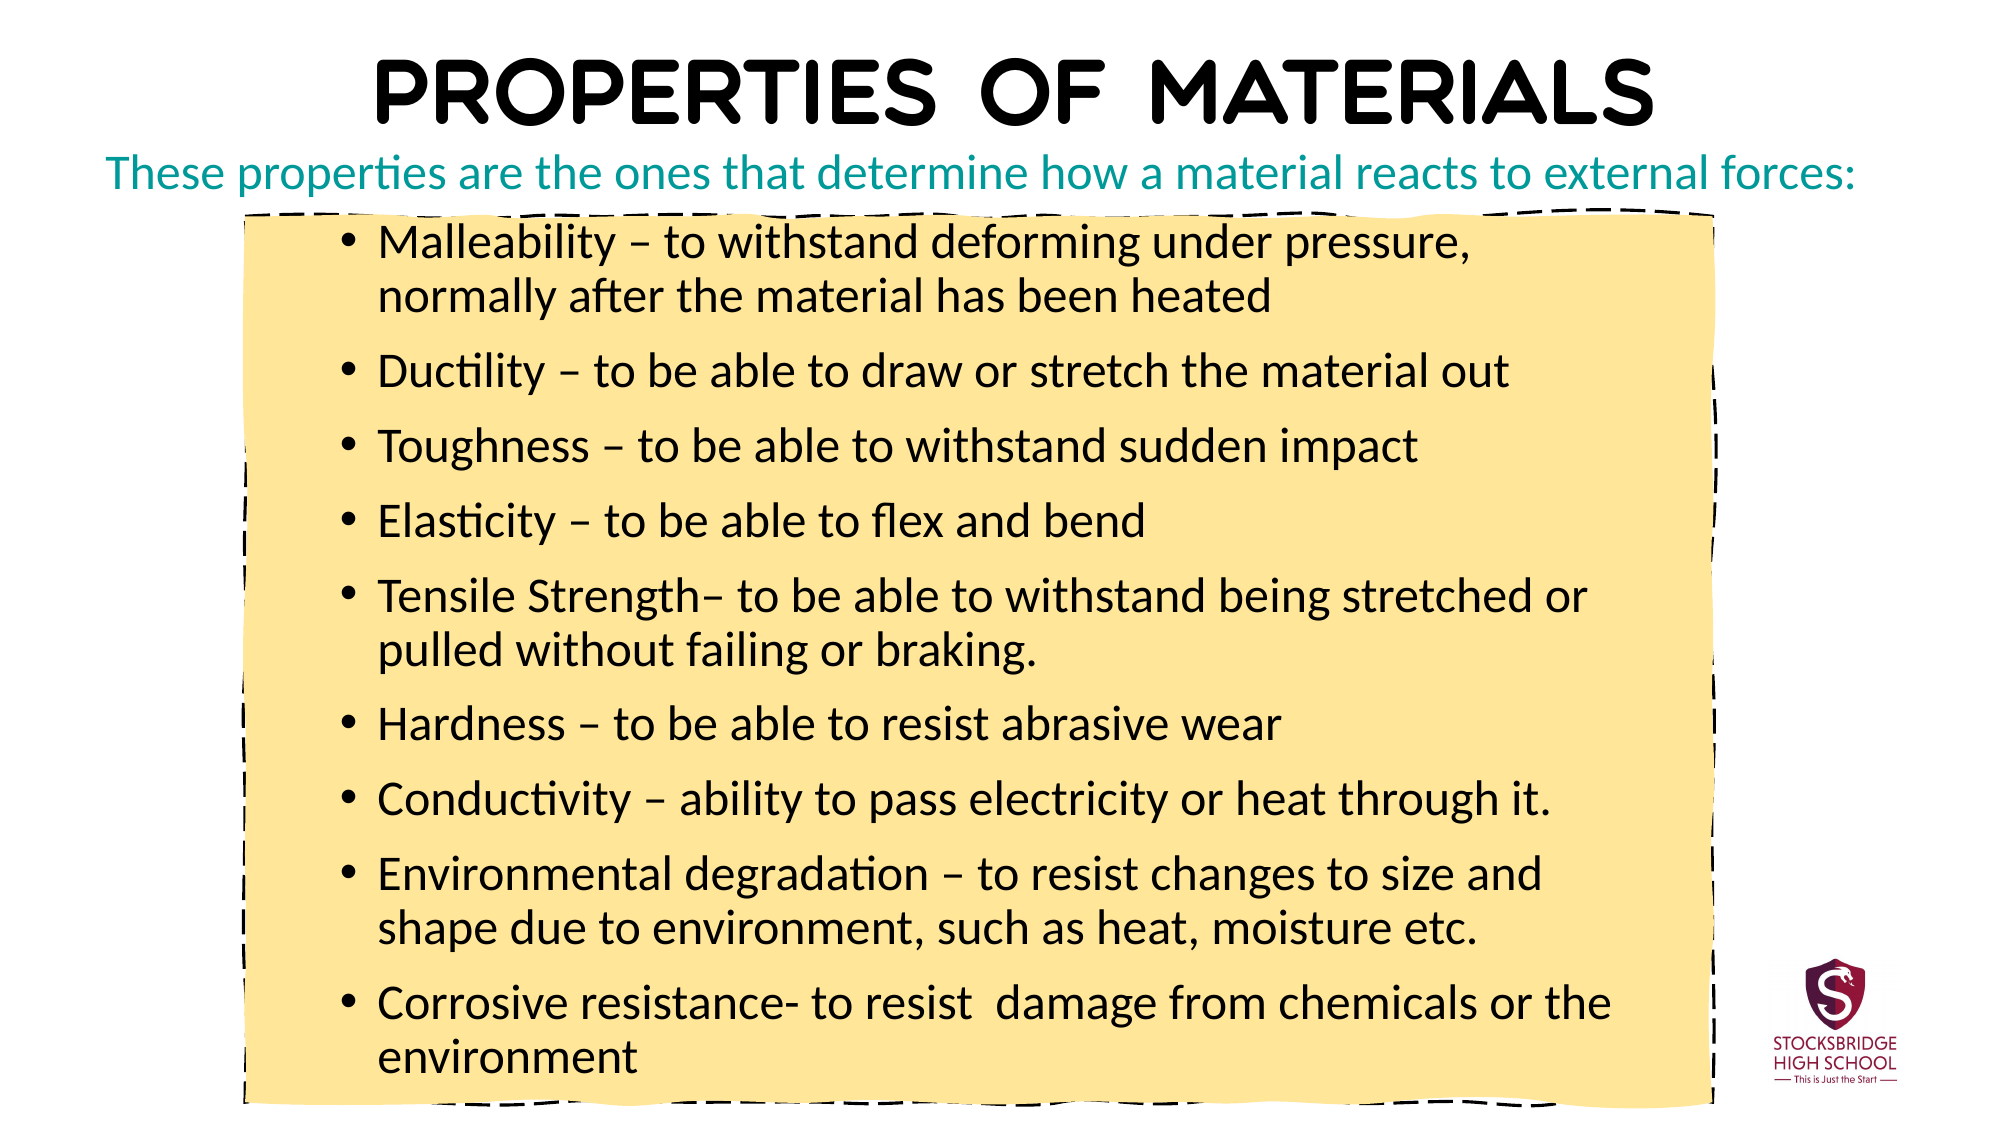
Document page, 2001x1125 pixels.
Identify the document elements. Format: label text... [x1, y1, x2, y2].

slide_number 2 [1710, 1042, 1863, 1103]
picture [377, 57, 1653, 128]
list Malleability – to withstand deforming under pressure, normally after the material has been heated Ductility – to be able to draw or stretch the material out Toughness – to be able to withstand sudden impact Elasticity – to be able to flex and bend Tensile Strength– to be able to withstand being stretched or pulled without failing or braking. Hardness – to be able to resist abrasive wear Conductivity – ability to pass electricity or heat through it. Environmental degradation – to resist changes to size and shape due to environment, such as heat, moisture etc. Corrosive resistance- to resist damage from chemicals or the environment [324, 208, 1675, 1094]
text_box These properties are the ones that determine how a material reacts to external forces: [90, 132, 1910, 207]
text_box [242, 211, 1718, 1109]
slide_number 2 [1412, 1097, 1548, 1103]
picture [1768, 956, 1903, 1084]
